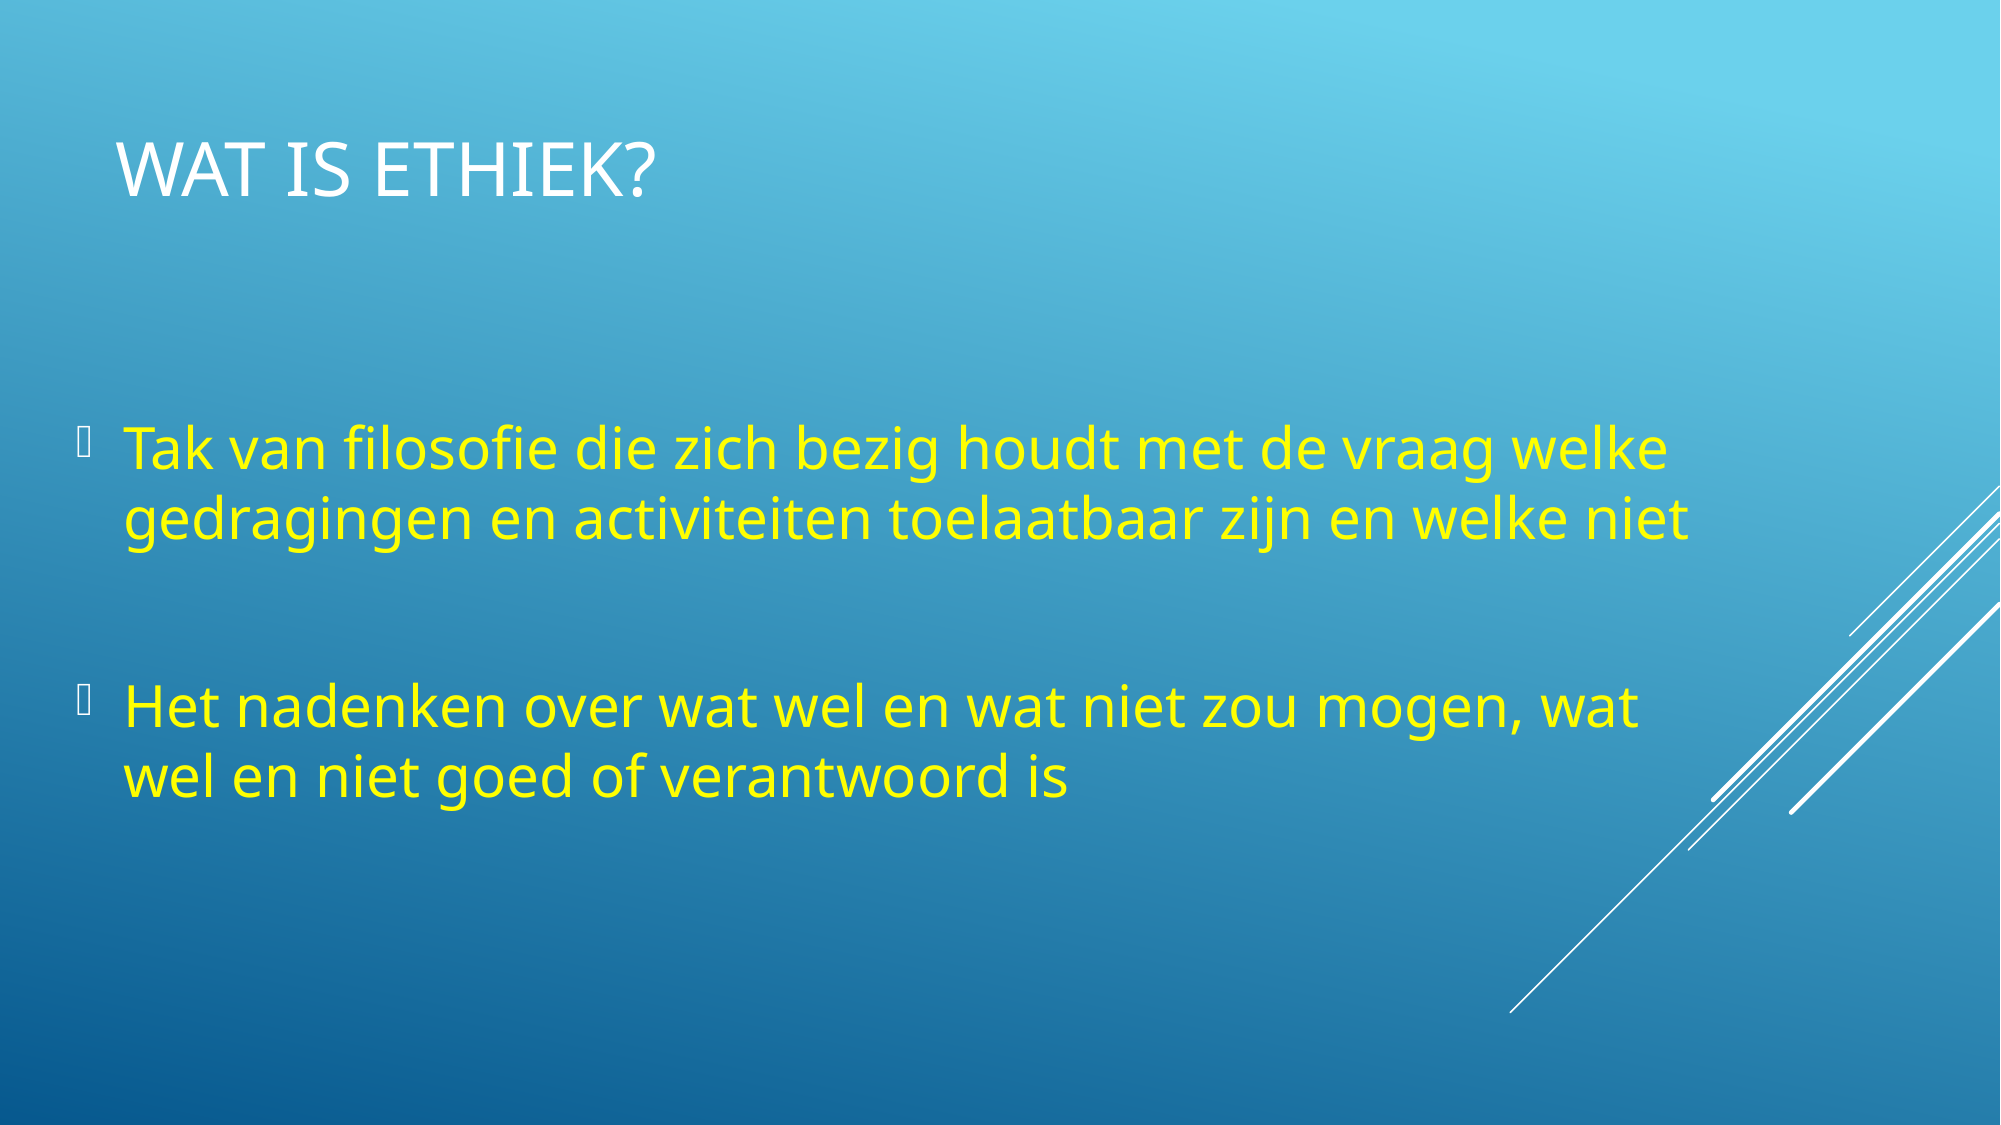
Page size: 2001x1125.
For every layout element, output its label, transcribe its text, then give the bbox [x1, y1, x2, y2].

title Wat is ethiek? [100, 43, 1501, 291]
list Tak van filosofie die zich bezig houdt met de vraag welke gedragingen en activiteiten toelaatbaar zijn en welke niet Het nadenken over wat wel en wat niet zou mogen, wat wel en niet goed of verantwoord is [61, 313, 1739, 907]
